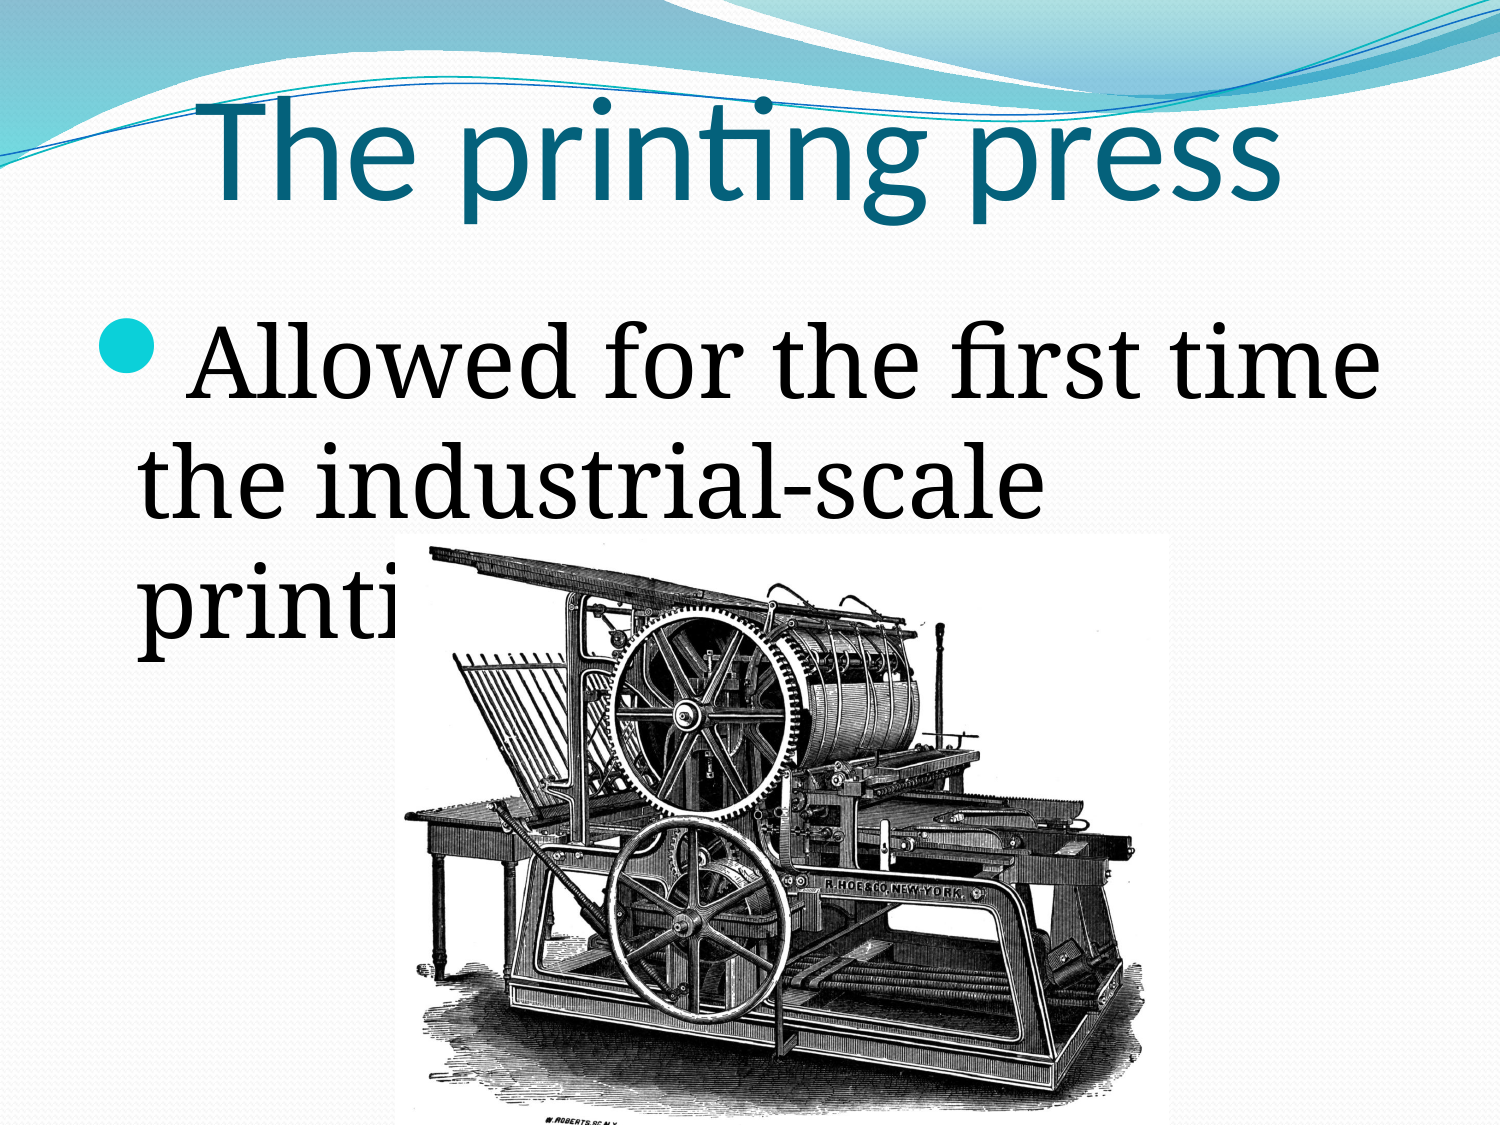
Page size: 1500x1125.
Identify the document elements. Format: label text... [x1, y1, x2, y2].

list Allowed for the first time the industrial-scale printing. [76, 290, 1427, 1011]
picture [395, 534, 1170, 1125]
title The printing press [64, 42, 1415, 231]
